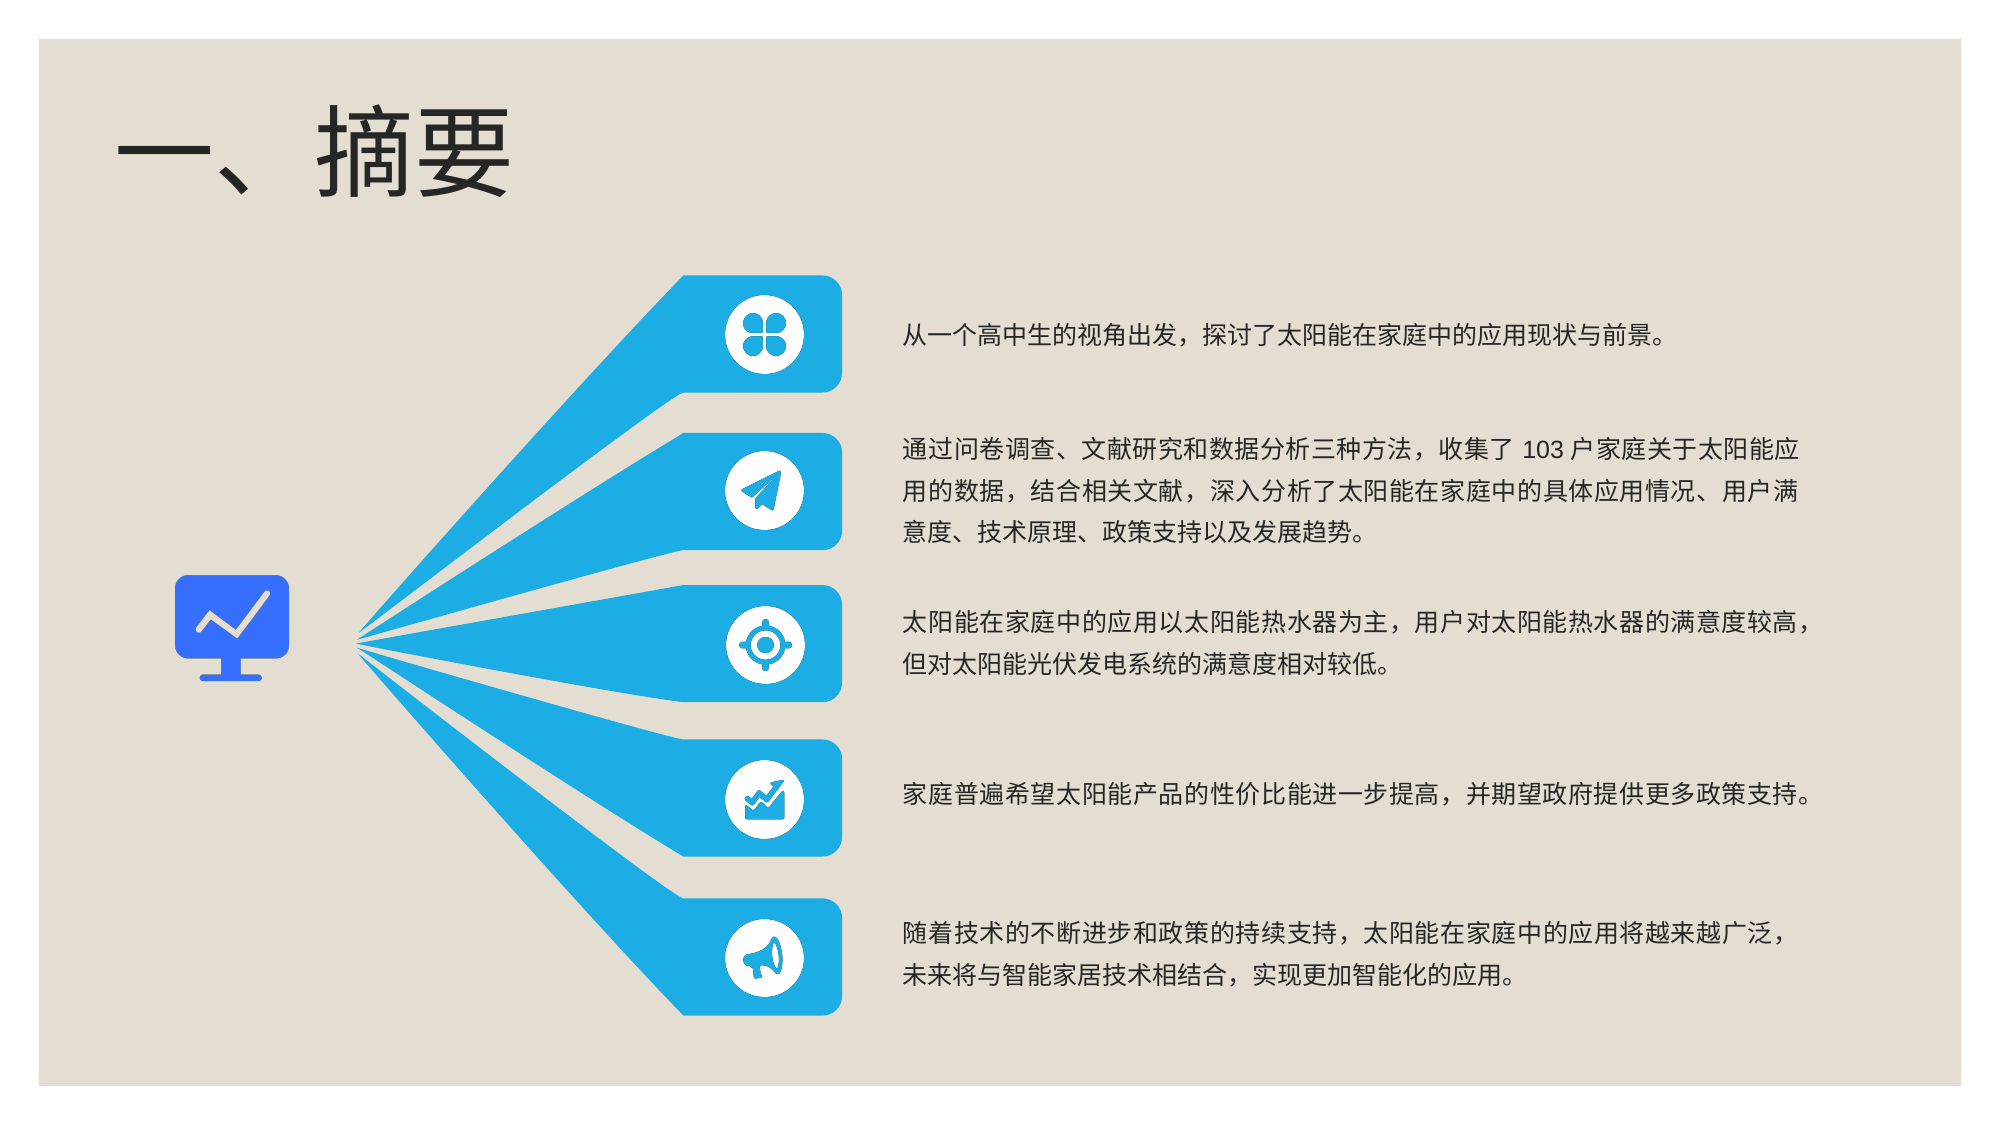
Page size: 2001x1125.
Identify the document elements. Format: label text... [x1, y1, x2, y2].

text_box [357, 274, 844, 634]
picture [725, 919, 804, 998]
text_box [356, 652, 844, 1017]
picture [175, 571, 289, 685]
title 一、摘要 [99, 99, 1900, 216]
text_box 家庭普遍希望太阳能产品的性价比能进一步提高，并期望政府提供更多政策支持。 [902, 726, 1800, 849]
text_box [355, 646, 844, 858]
picture [726, 606, 805, 685]
text_box 随着技术的不断进步和政策的持续支持，太阳能在家庭中的应用将越来越广泛，未来将与智能家居技术相结合，实现更加智能化的应用。 [902, 886, 1800, 1009]
text_box 太阳能在家庭中的应用以太阳能热水器为主，用户对太阳能热水器的满意度较高，但对太阳能光伏发电系统的满意度相对较低。 [902, 575, 1800, 698]
picture [725, 451, 804, 530]
text_box 从一个高中生的视角出发，探讨了太阳能在家庭中的应用现状与前景。 [902, 267, 1800, 390]
picture [725, 760, 804, 839]
text_box [356, 431, 844, 641]
text_box 通过问卷调查、文献研究和数据分析三种方法，收集了103户家庭关于太阳能应用的数据，结合相关文献，深入分析了太阳能在家庭中的具体应用情况、用户满意度、技术原理、政策支持以及发展趋势。 [902, 422, 1800, 545]
text_box [354, 584, 844, 704]
picture [725, 295, 804, 375]
